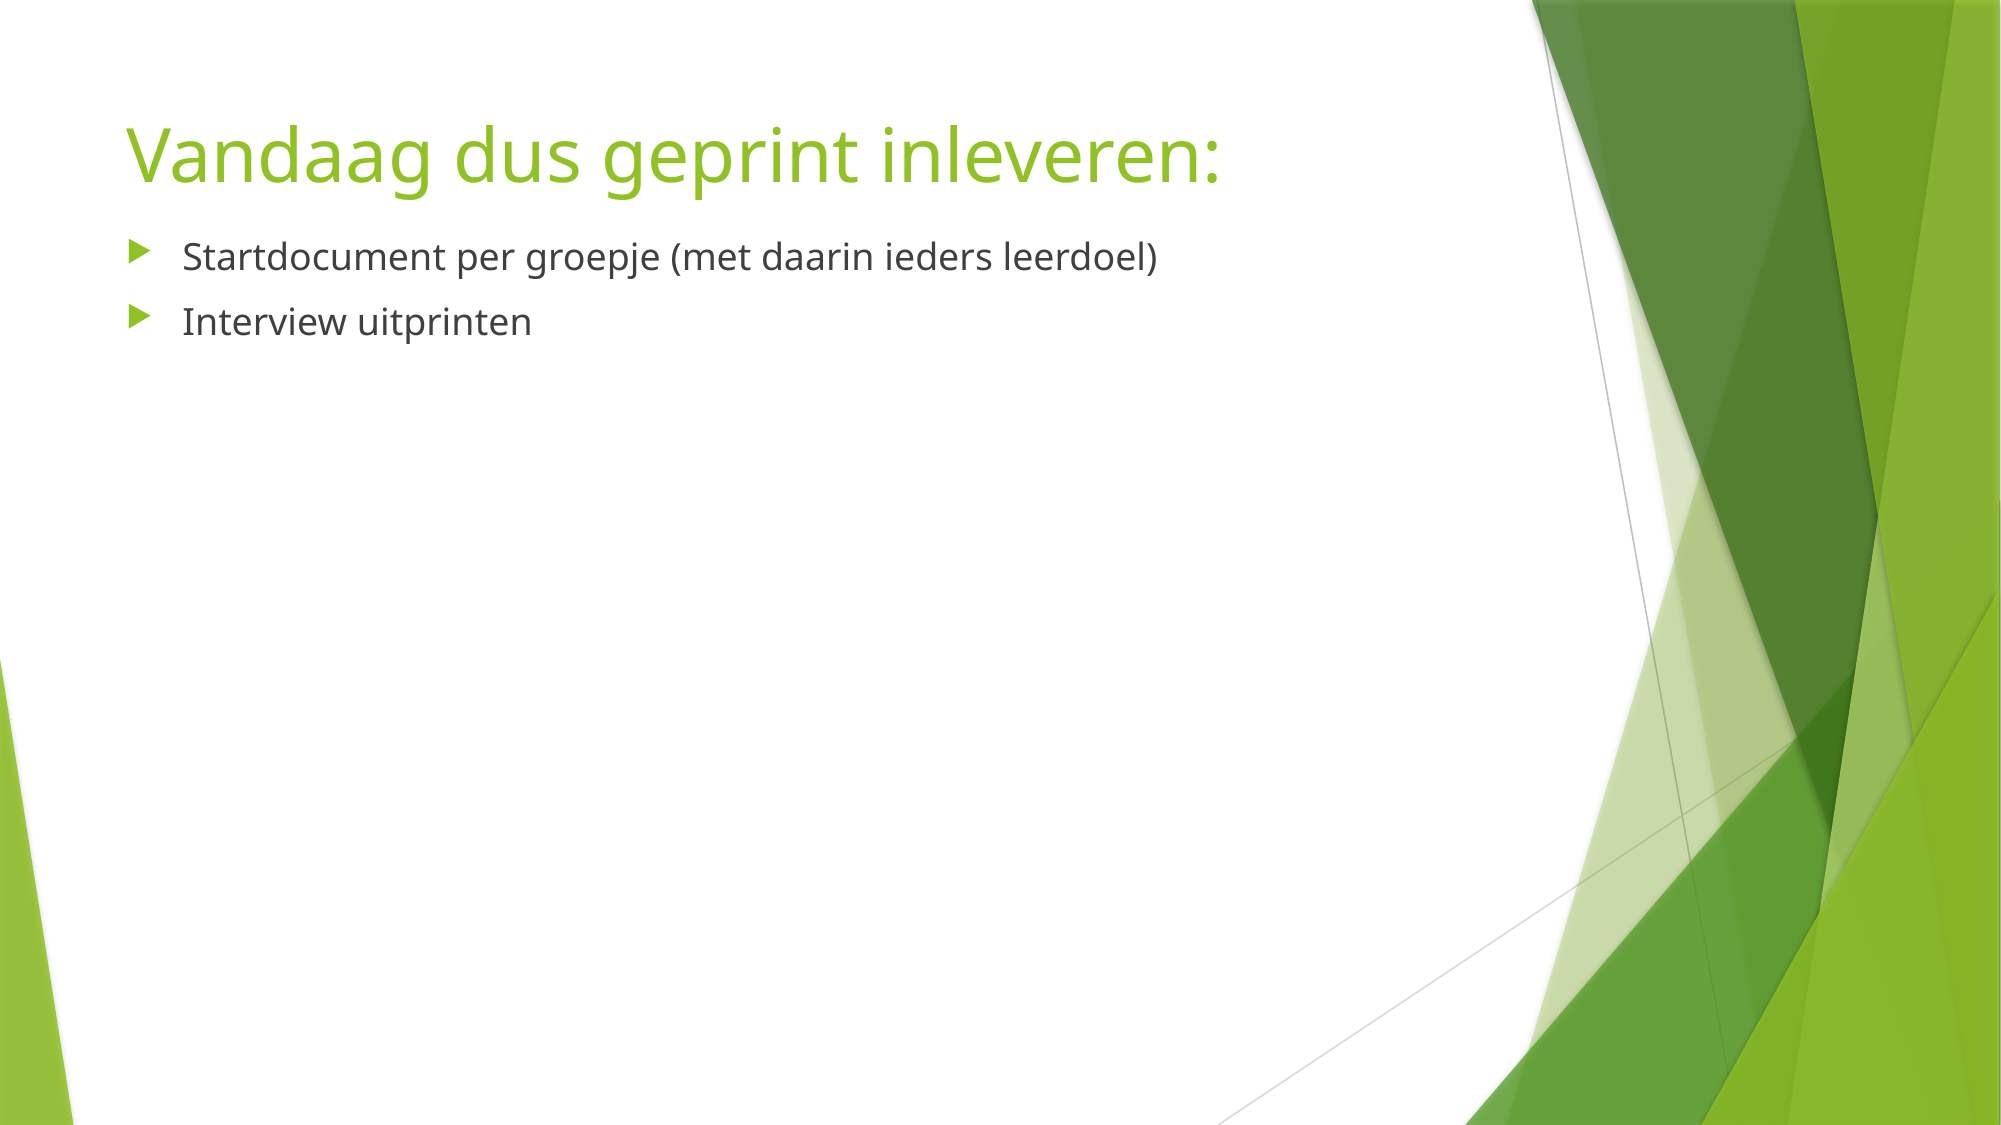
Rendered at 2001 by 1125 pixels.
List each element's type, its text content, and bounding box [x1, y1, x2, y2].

list Startdocument per groepje (met daarin ieders leerdoel) Interview uitprinten [111, 224, 1522, 992]
title Vandaag dus geprint inleveren: [111, 99, 1522, 210]
